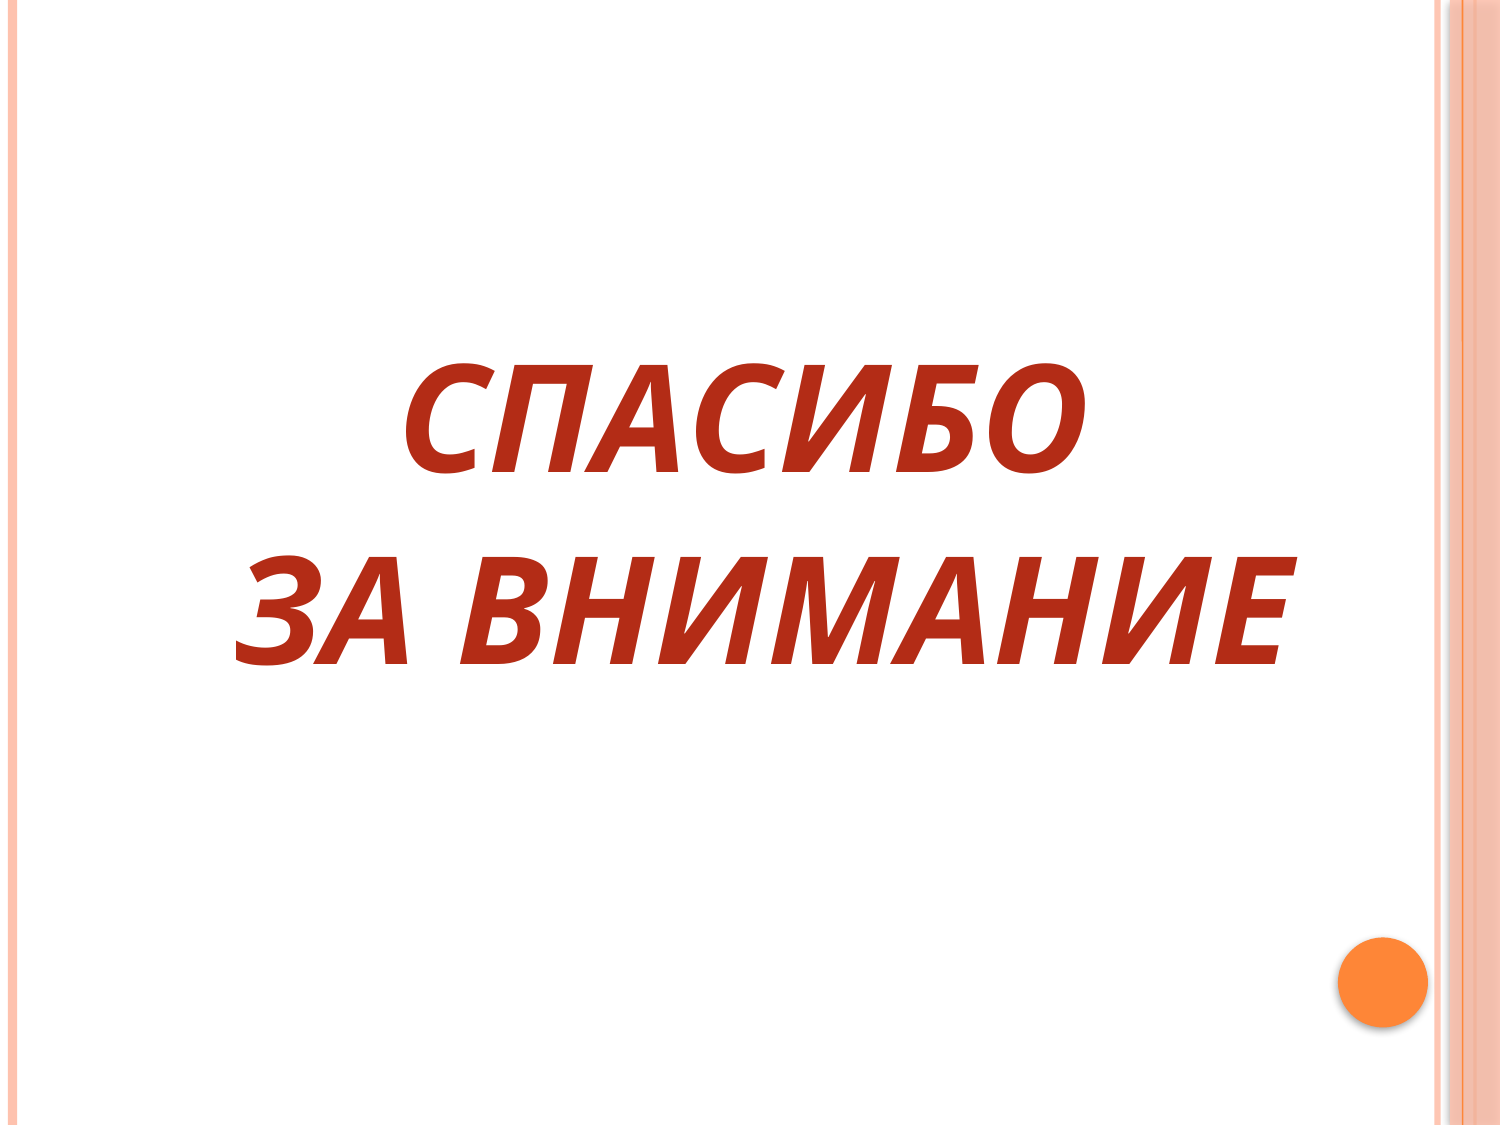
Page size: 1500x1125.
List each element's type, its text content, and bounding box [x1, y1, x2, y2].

list СПАСИБО ЗА ВНИМАНИЕ [88, 137, 1439, 880]
